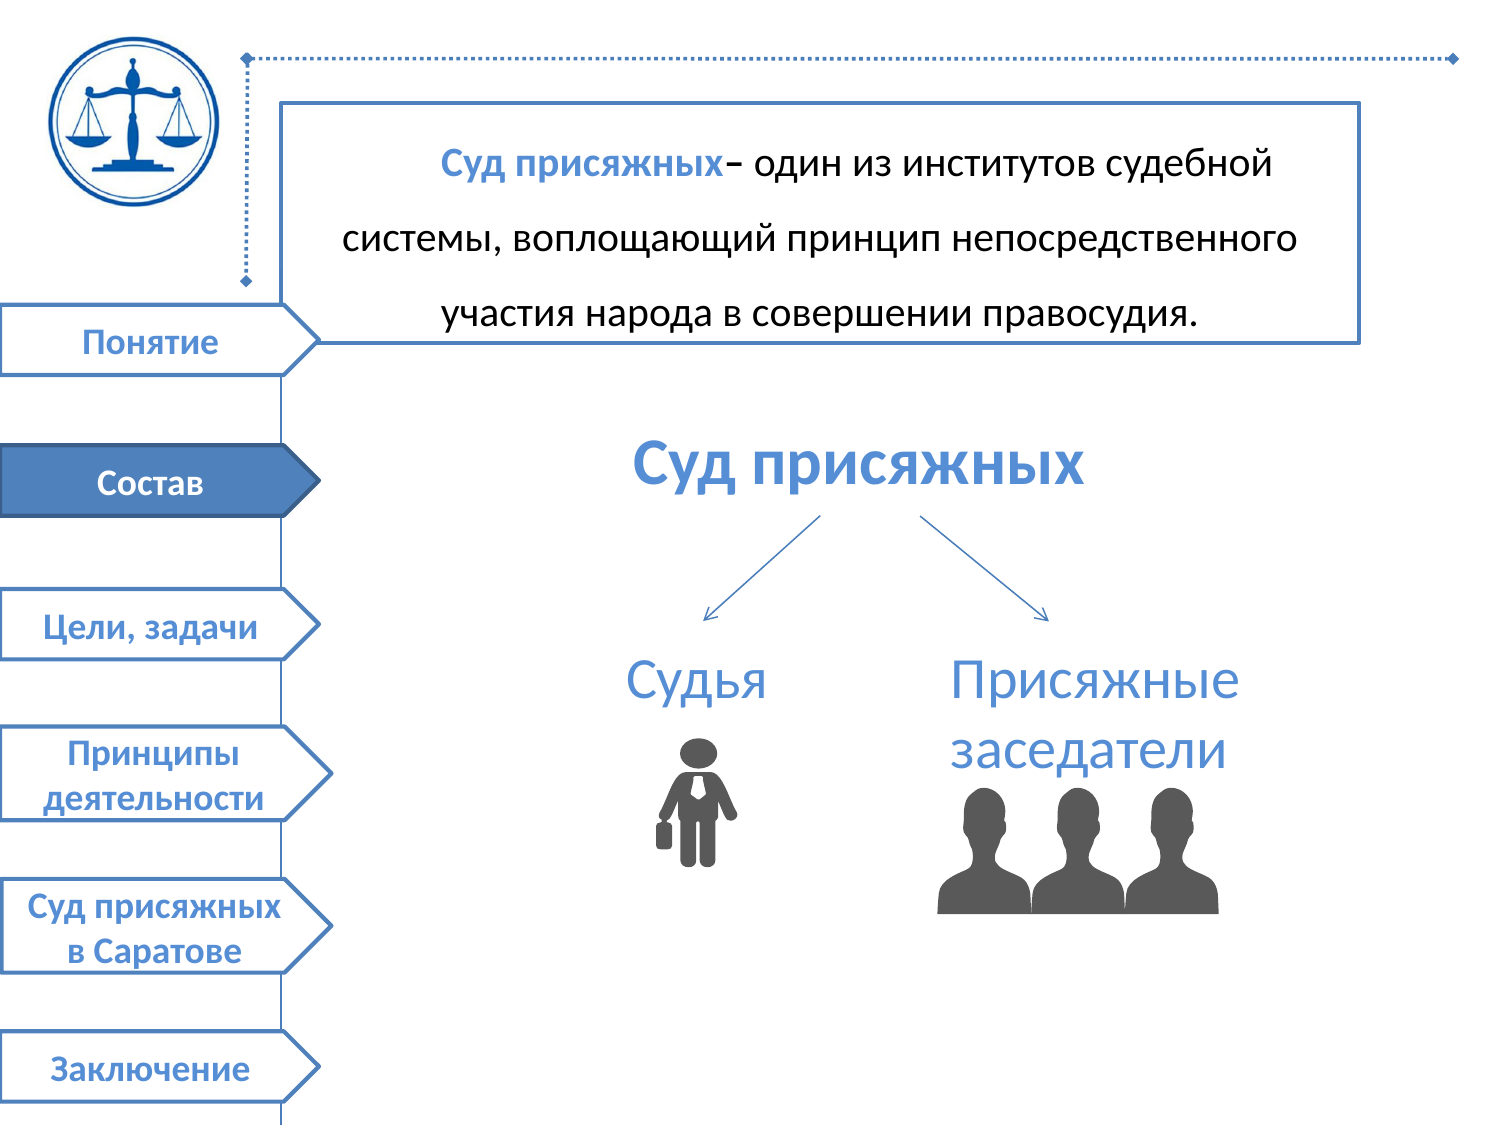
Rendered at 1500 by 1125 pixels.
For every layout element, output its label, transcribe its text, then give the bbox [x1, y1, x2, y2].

text_box Цели, задачи [0, 586, 322, 662]
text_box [702, 515, 821, 622]
text_box Присяжные заседатели [890, 632, 1301, 788]
title Суд присяжных [503, 351, 1215, 565]
picture [46, 34, 221, 208]
text_box Состав [0, 443, 322, 518]
subtitle Судья [515, 632, 879, 821]
text_box Понятие [0, 302, 322, 378]
text_box [1031, 787, 1125, 915]
text_box [1124, 787, 1219, 915]
text_box [937, 787, 1031, 915]
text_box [655, 738, 739, 868]
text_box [919, 515, 1050, 622]
text_box Принципы деятельности [0, 724, 334, 823]
text_box Суд присяжных в Саратове [0, 876, 334, 975]
text_box Заключение [0, 1029, 322, 1104]
text_box Суд присяжных– один из институтов судебной системы, воплощающий принцип непосредственного участия народа в совершении правосудия. [279, 101, 1361, 345]
